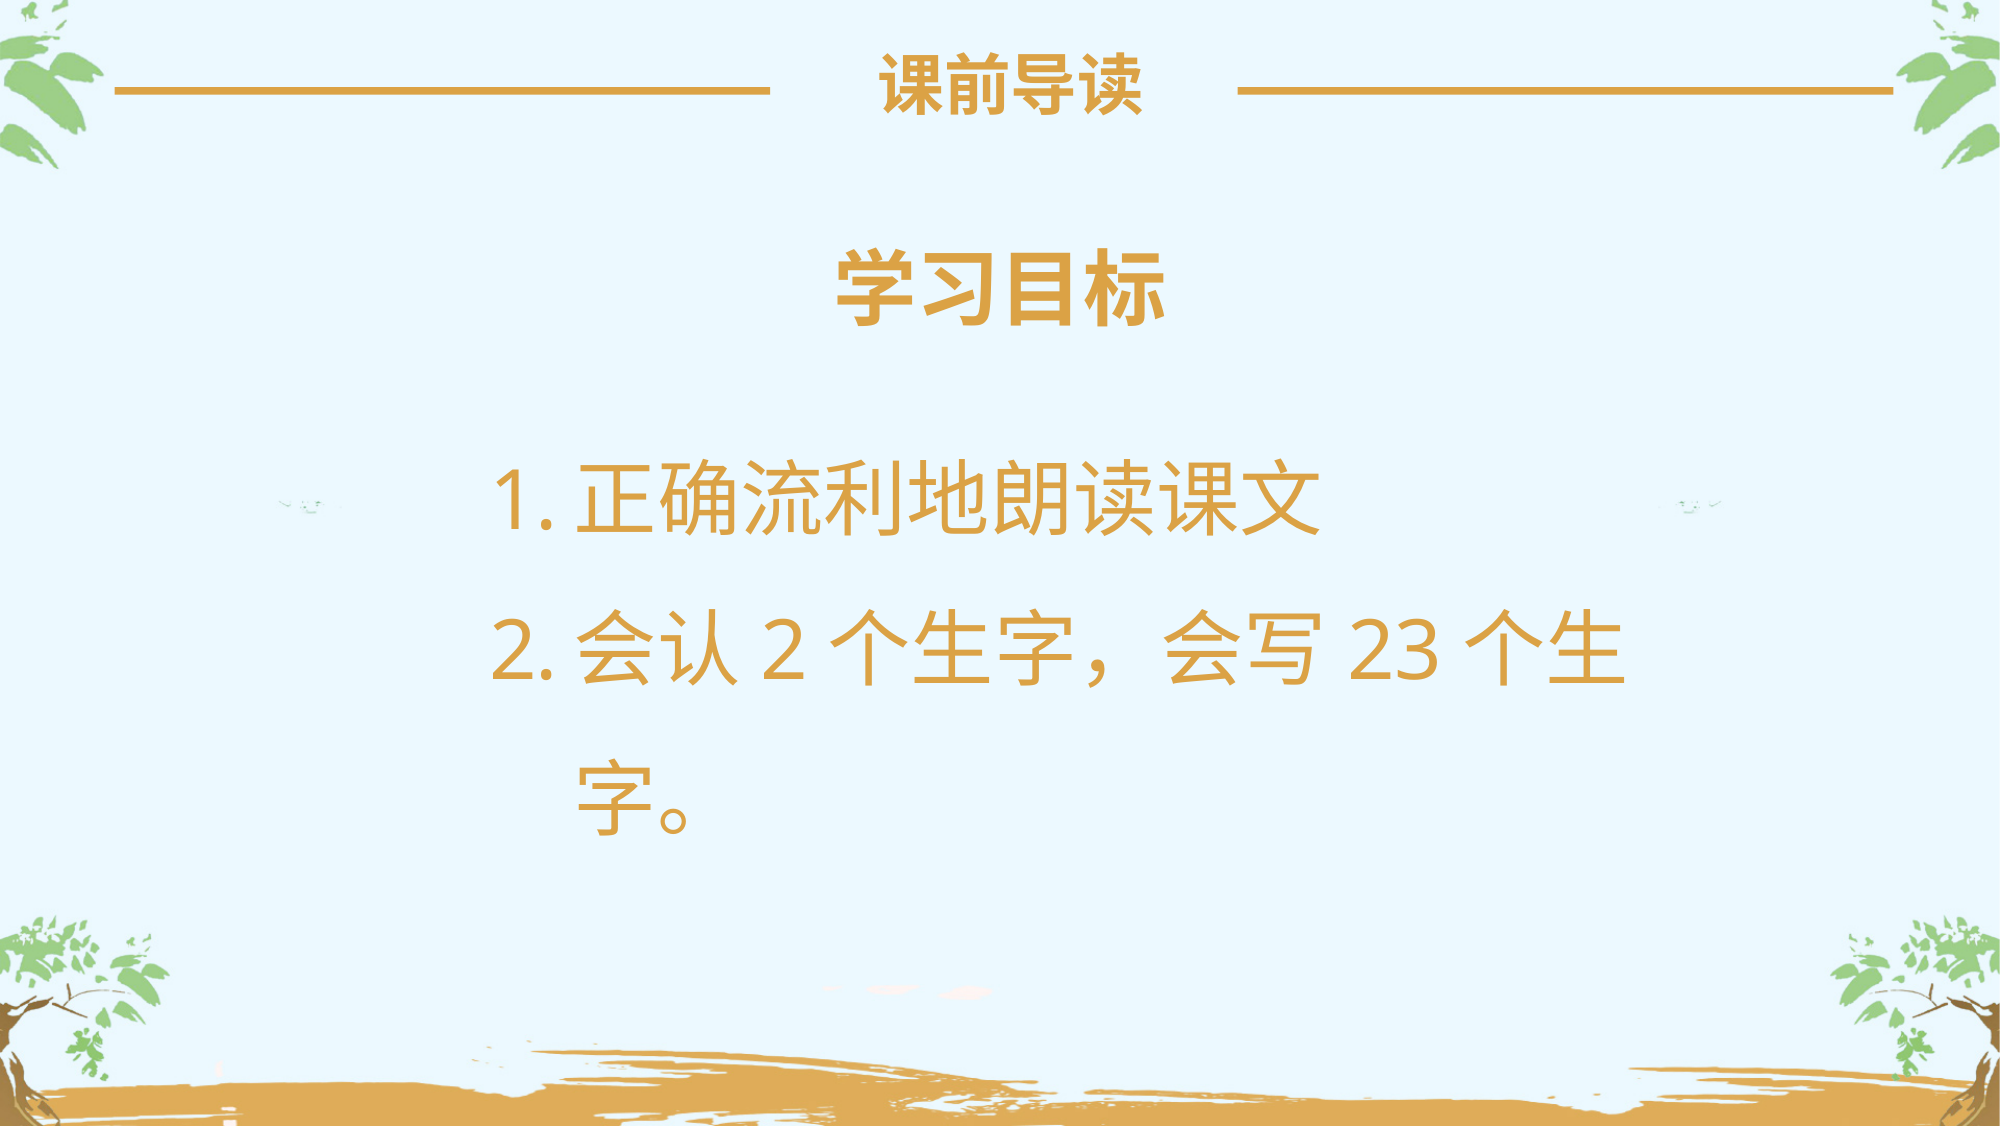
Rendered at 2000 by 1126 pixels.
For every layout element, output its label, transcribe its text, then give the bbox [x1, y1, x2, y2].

text_box 正确流利地朗读课文 会认2个生字，会写23个生字。 [474, 388, 1698, 854]
picture [0, 0, 2000, 1126]
text_box 学习目标 [747, 228, 1253, 344]
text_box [114, 41, 1894, 124]
